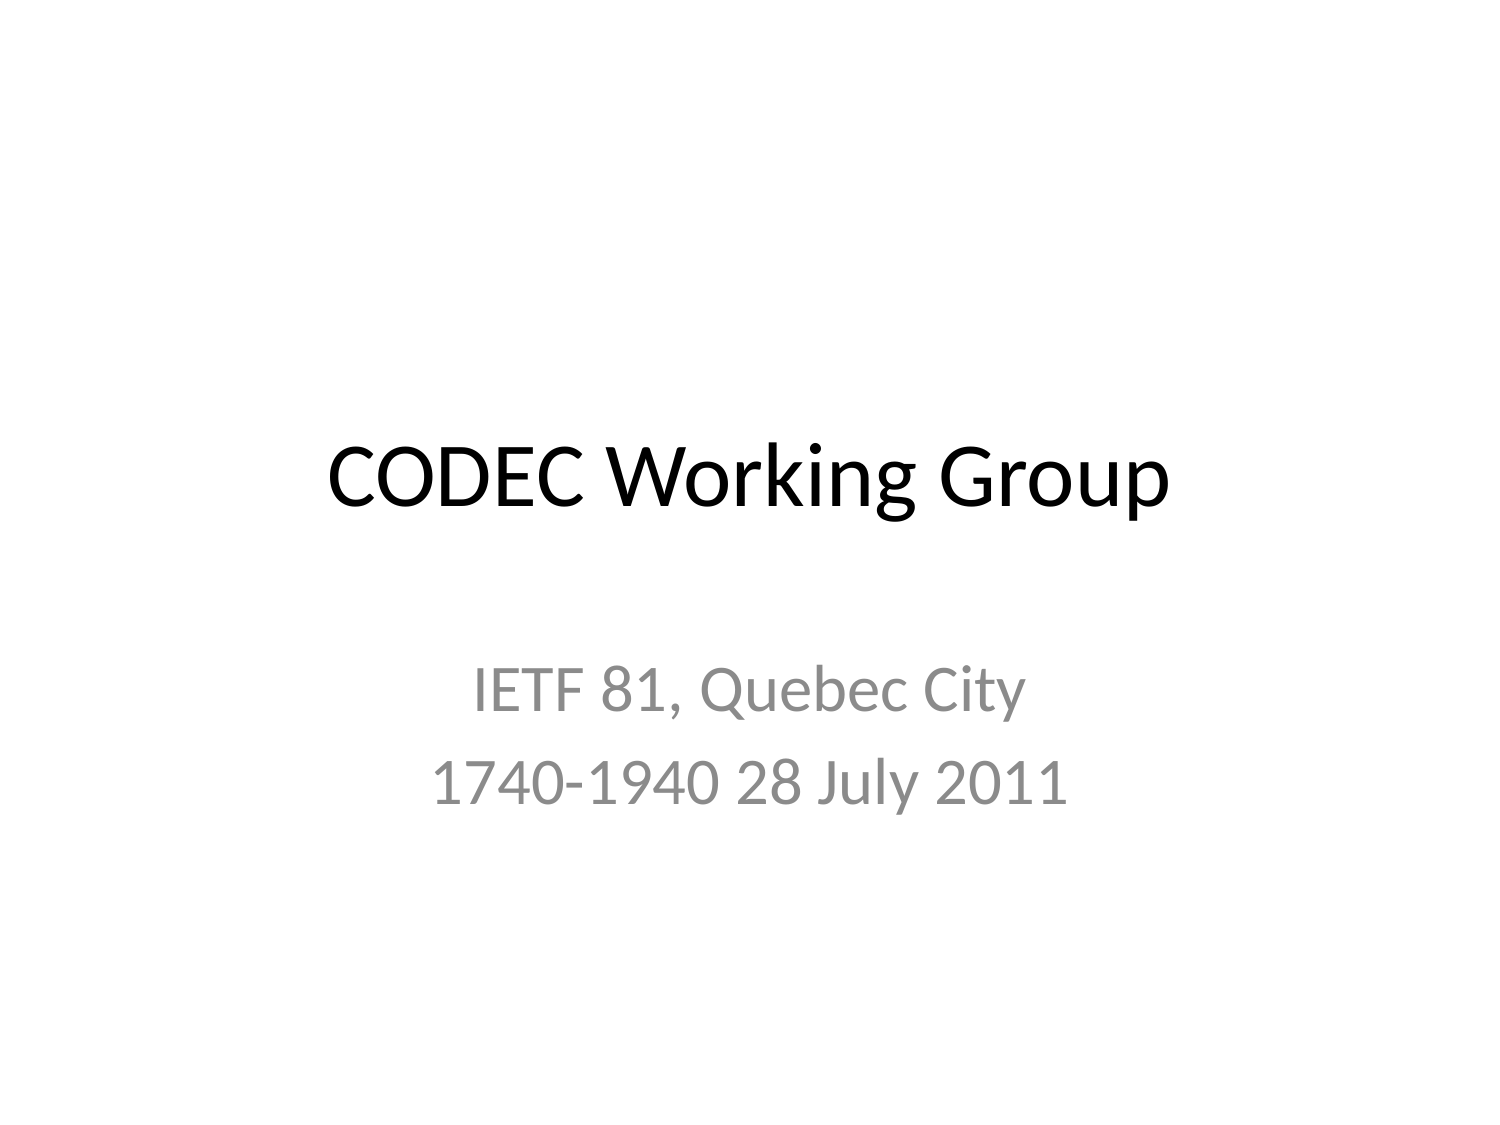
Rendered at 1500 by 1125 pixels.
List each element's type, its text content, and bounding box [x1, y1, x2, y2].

title CODEC Working Group [112, 349, 1388, 591]
subtitle IETF 81, Quebec City 1740-1940 28 July 2011 [225, 637, 1275, 925]
